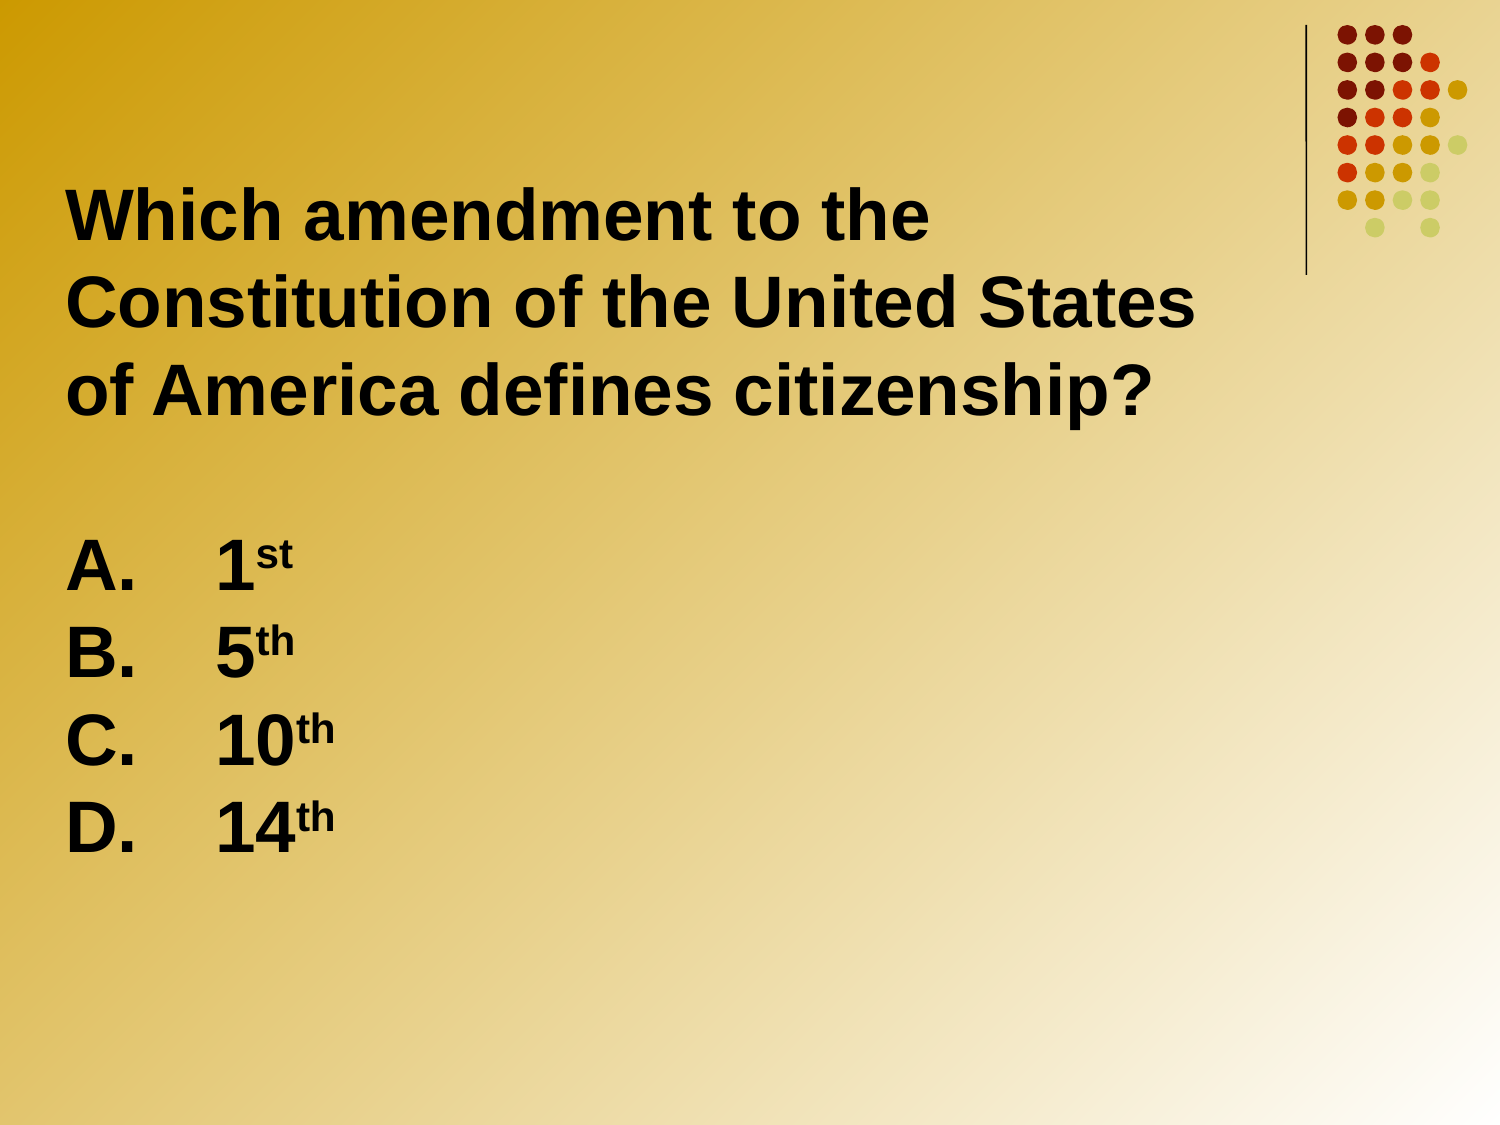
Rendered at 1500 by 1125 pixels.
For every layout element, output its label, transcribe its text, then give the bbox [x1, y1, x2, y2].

title Which amendment to the Constitution of the United States of America defines citizenship? A. 1st B. 5th C. 10th D. 14th [50, 662, 1288, 875]
